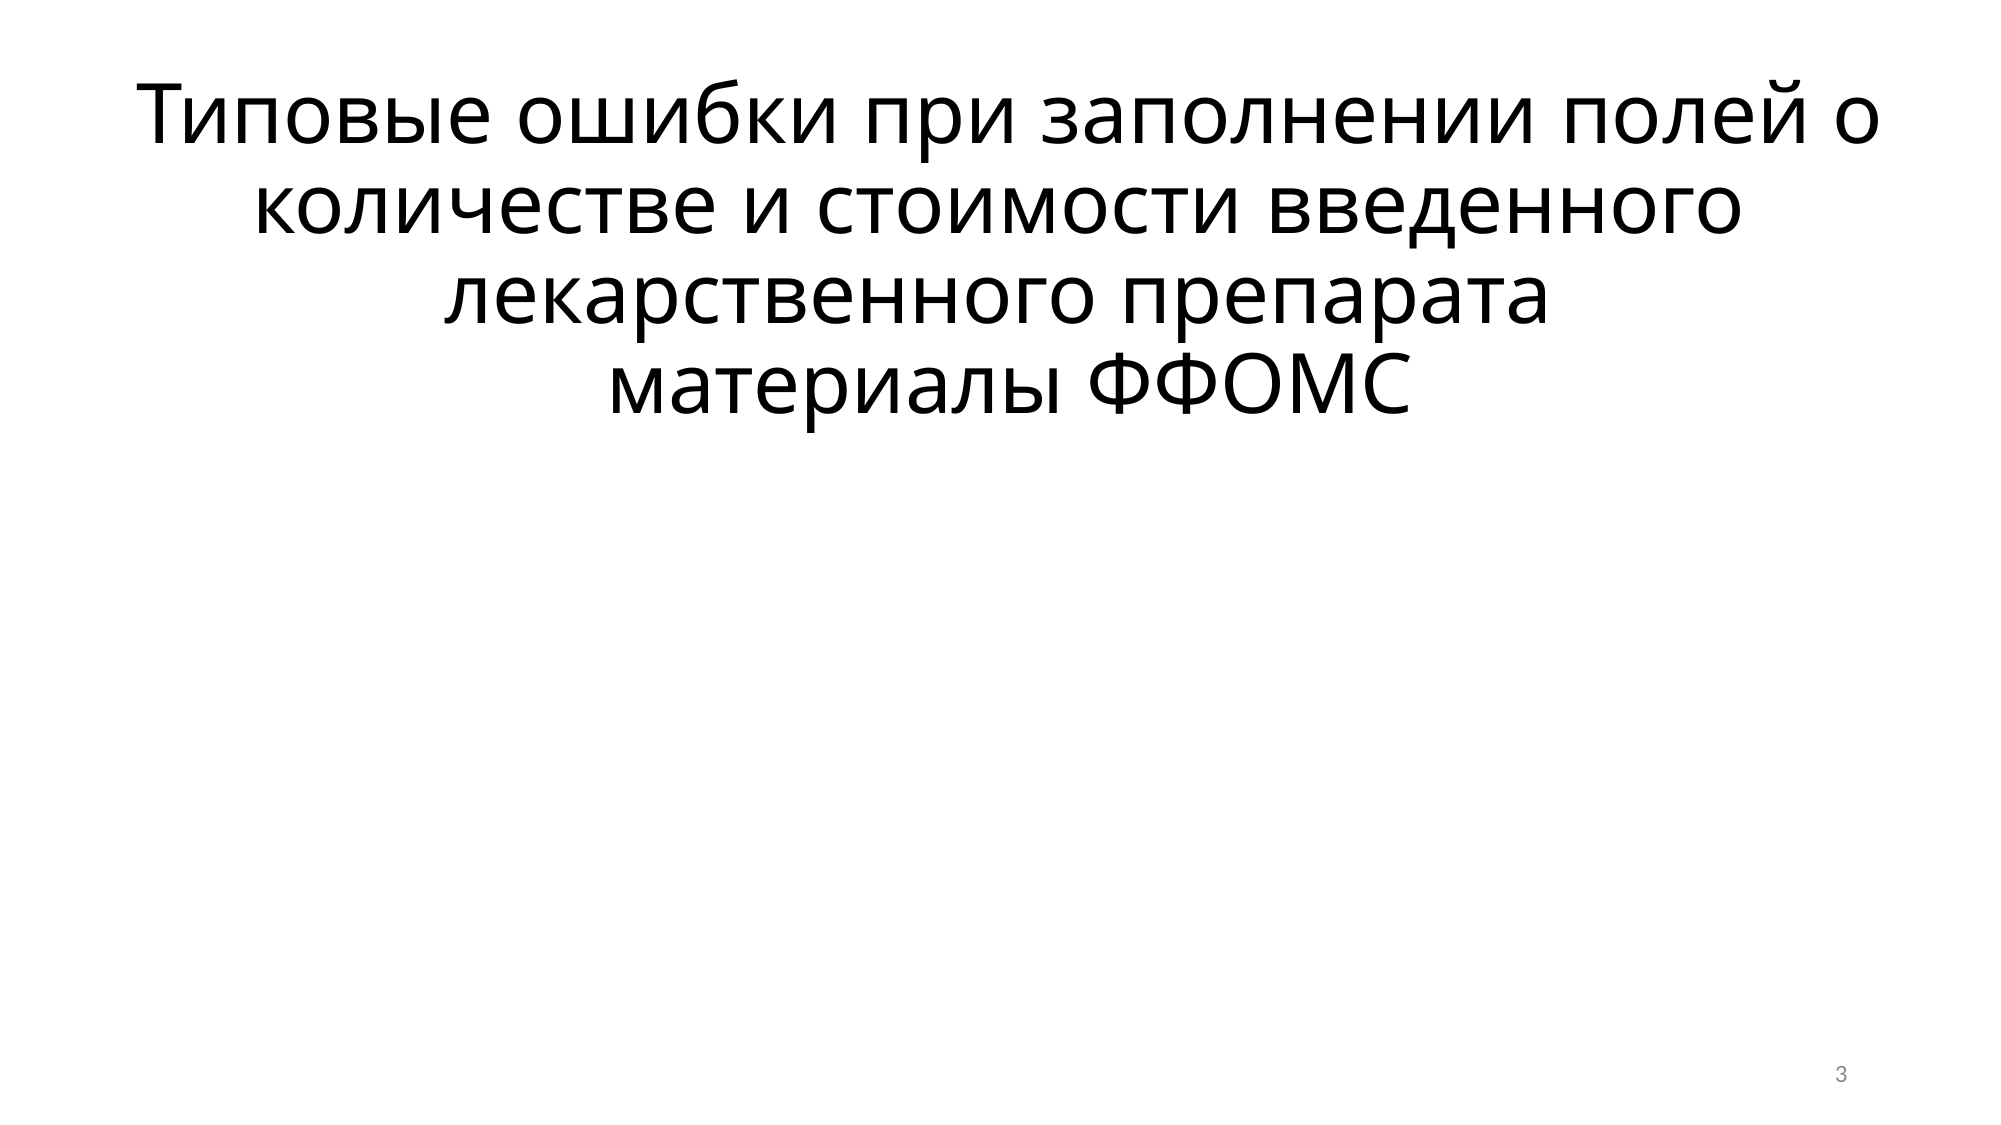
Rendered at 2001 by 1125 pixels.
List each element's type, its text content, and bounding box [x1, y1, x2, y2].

slide_number 3 [1412, 1042, 1863, 1103]
title Типовые ошибки при заполнении полей о количестве и стоимости введенного лекарственного препарата материалы ФФОМС [100, 27, 1920, 439]
